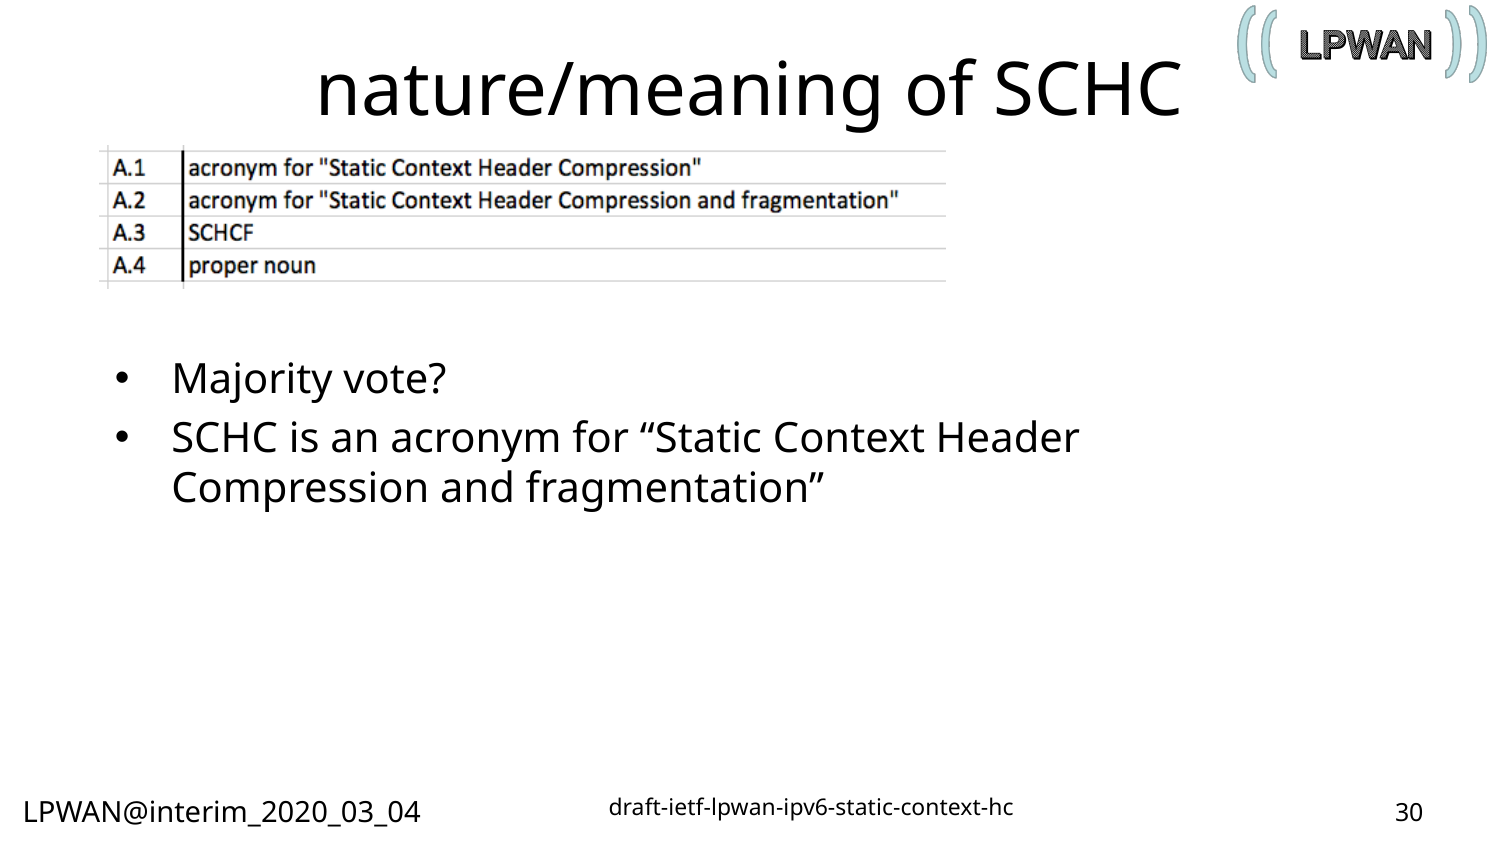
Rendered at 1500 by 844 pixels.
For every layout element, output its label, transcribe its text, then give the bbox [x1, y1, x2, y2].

list Majority vote? SCHC is an acronym for “Static Context Header Compression and fragmentation” [99, 344, 1263, 784]
slide_number 30 [1358, 791, 1439, 837]
title nature/meaning of SCHC [75, 33, 1425, 139]
picture [99, 145, 946, 289]
picture [1237, 5, 1487, 83]
